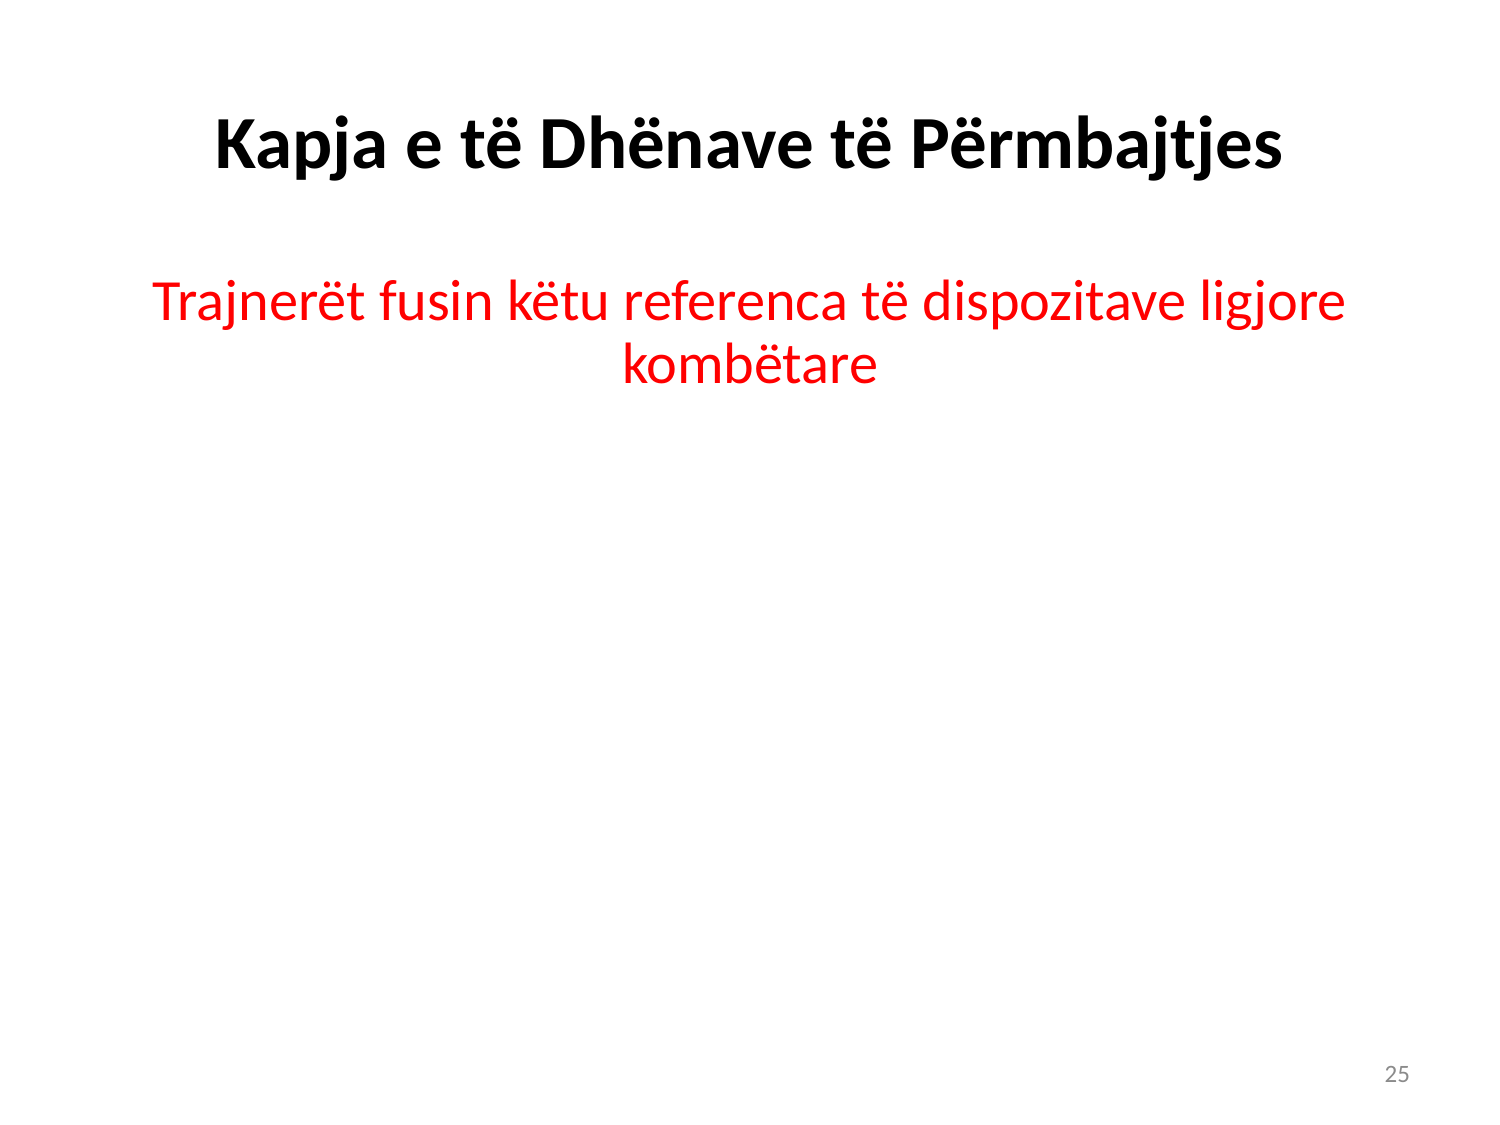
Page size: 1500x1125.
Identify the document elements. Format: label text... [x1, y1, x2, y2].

list Trajnerët fusin këtu referenca të dispozitave ligjore kombëtare [75, 262, 1425, 1005]
title Kapja e të Dhënave të Përmbajtjes [75, 45, 1425, 233]
slide_number 25 [1074, 1042, 1425, 1103]
